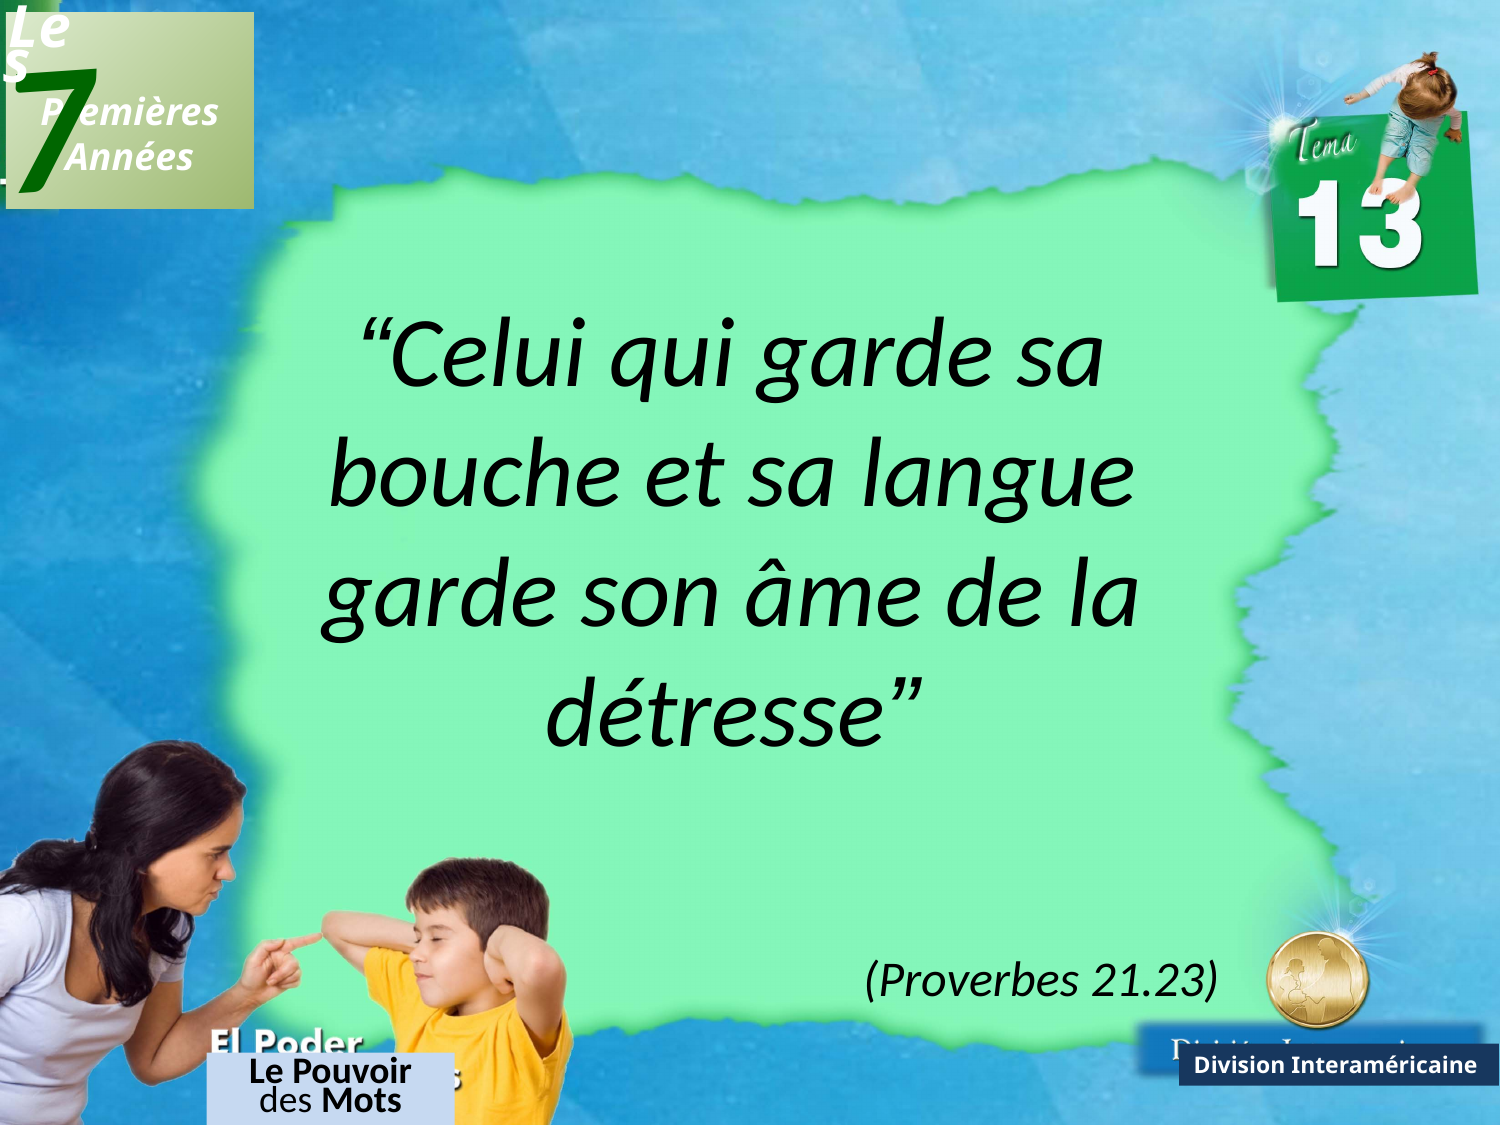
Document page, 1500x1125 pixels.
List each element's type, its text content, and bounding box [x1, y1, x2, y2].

text_box “Celui qui garde sa bouche et sa langue garde son âme de la détresse” (Proverbes 21.23) [230, 278, 1235, 1014]
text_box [0, 0, 255, 239]
text_box Le Pouvoir des Mots [206, 1052, 455, 1125]
picture [0, 0, 1500, 1125]
text_box Division Interaméricaine [1179, 1043, 1499, 1086]
